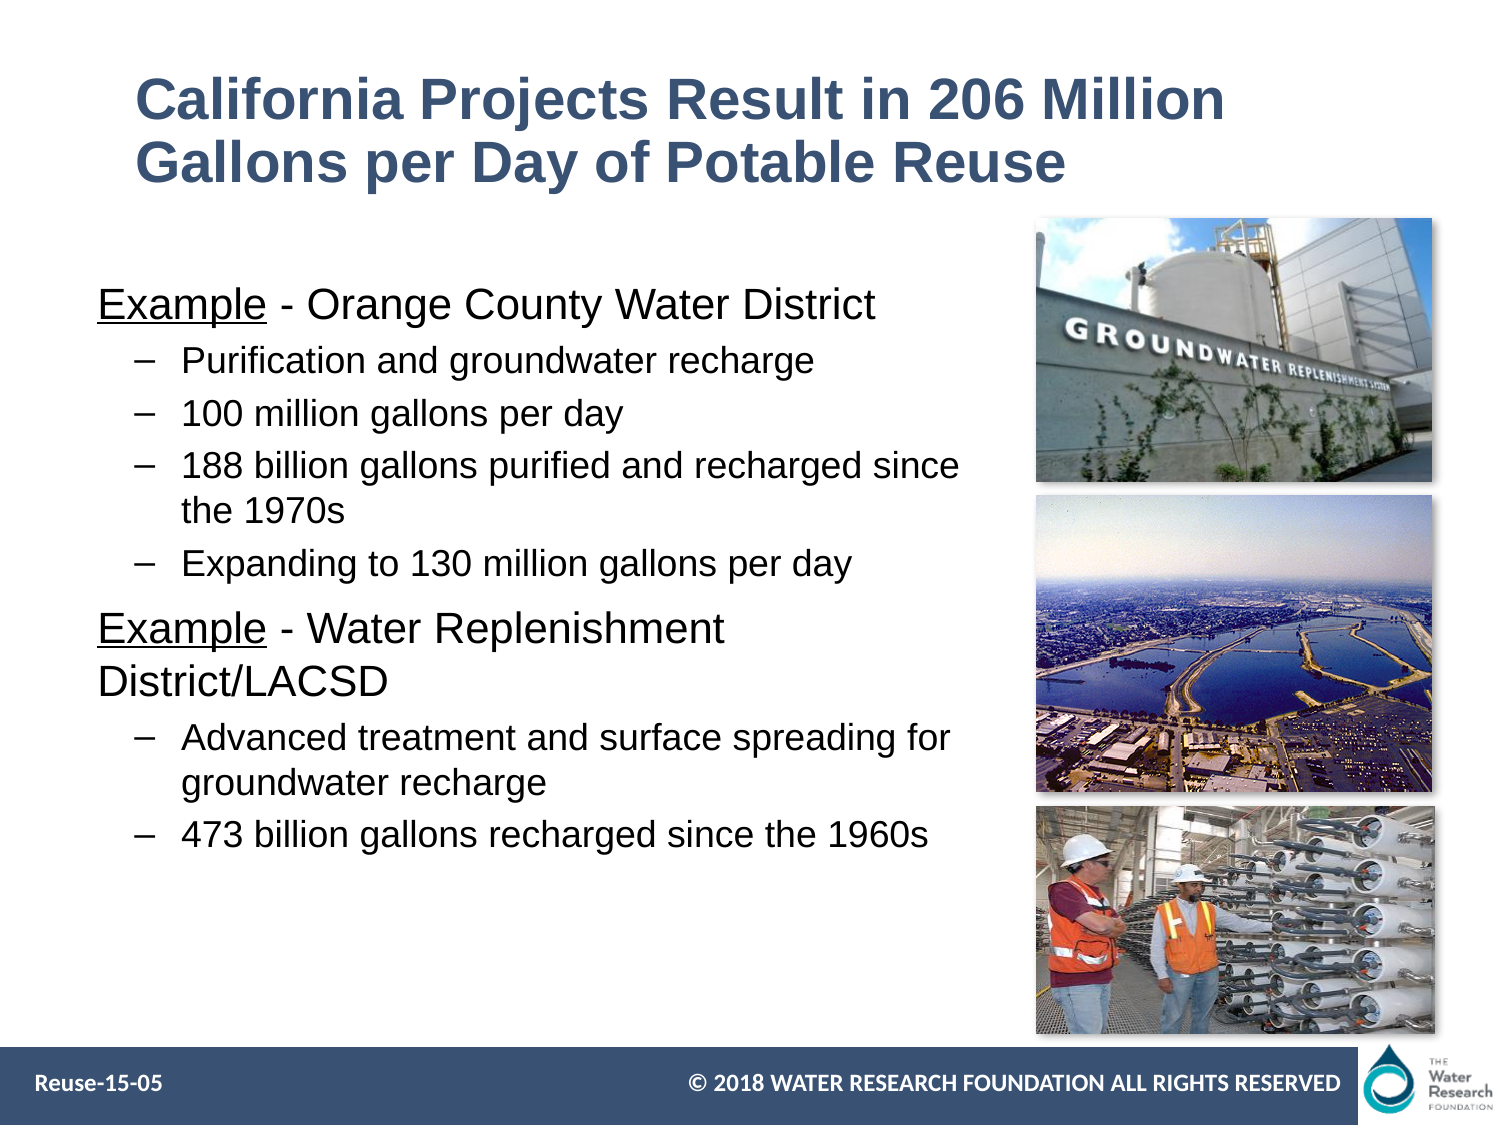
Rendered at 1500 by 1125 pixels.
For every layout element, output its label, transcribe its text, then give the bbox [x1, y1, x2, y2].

picture [1036, 495, 1432, 792]
list Example - Orange County Water District Purification and groundwater recharge 100 million gallons per day 188 billion gallons purified and recharged since the 1970s Expanding to 130 million gallons per day Example - Water Replenishment District/LACSD Advanced treatment and surface spreading for groundwater recharge 473 billion gallons recharged since the 1960s [82, 268, 1005, 1034]
title California Projects Result in 206 Million Gallons per Day of Potable Reuse [120, 88, 1406, 176]
picture [1036, 218, 1432, 482]
picture [1036, 806, 1500, 1125]
